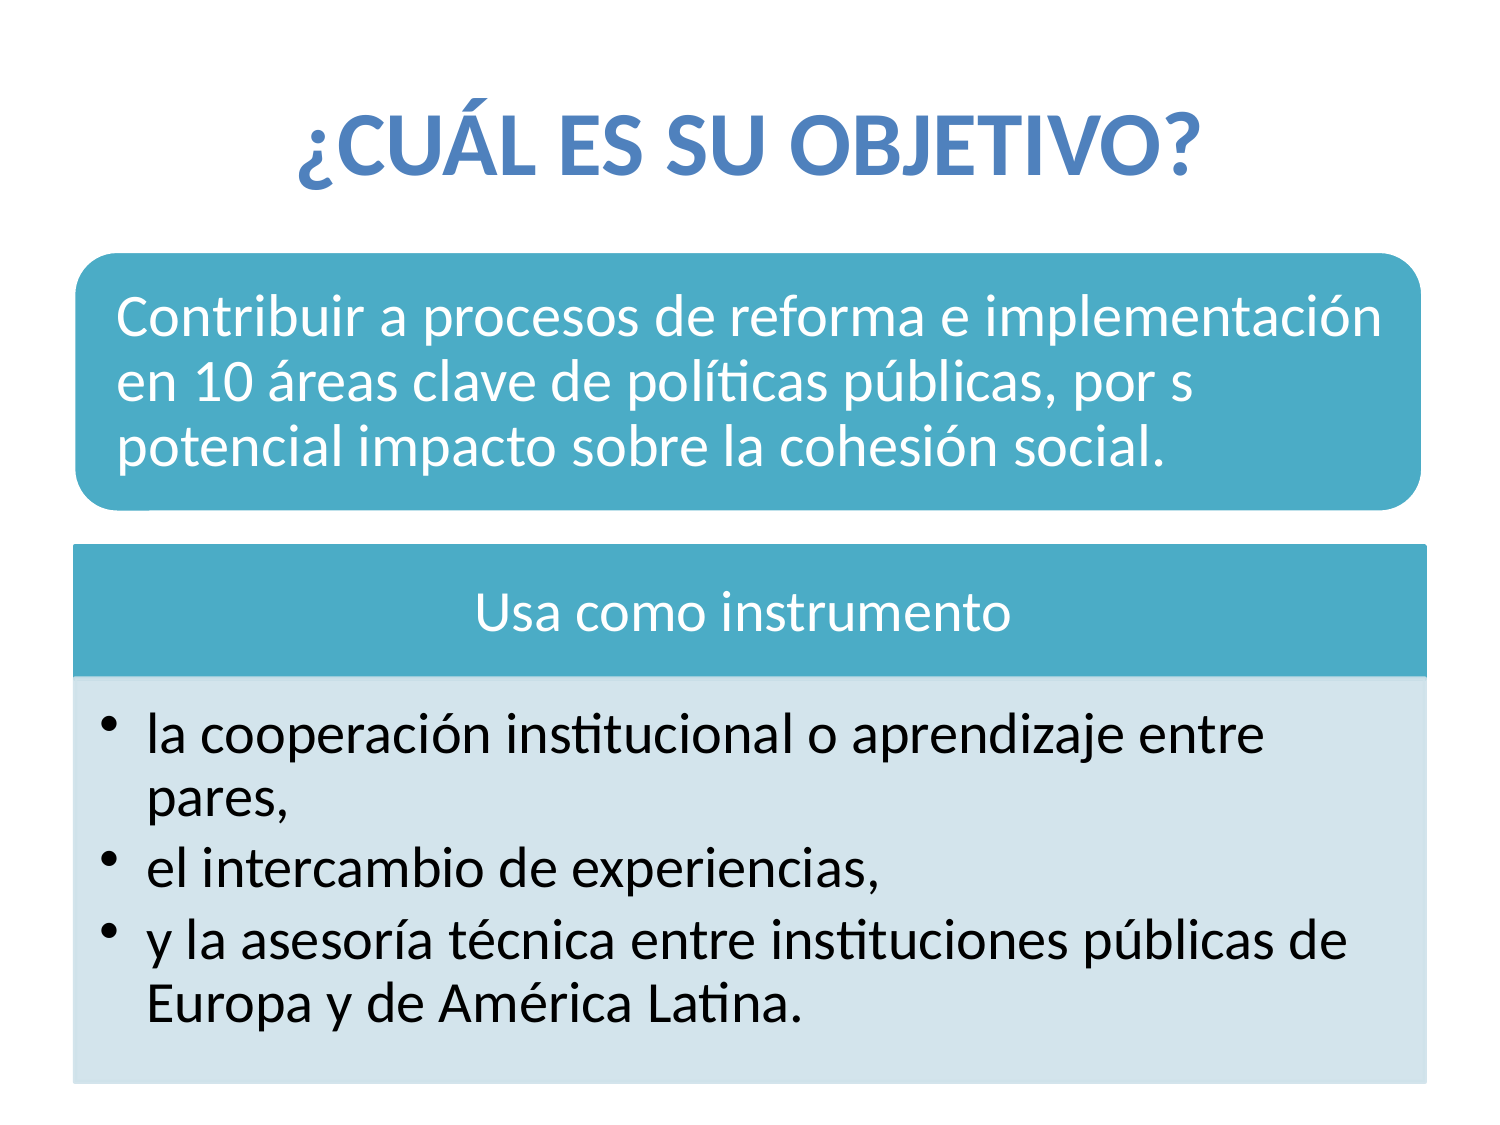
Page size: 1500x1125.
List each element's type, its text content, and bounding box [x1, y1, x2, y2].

title ¿Cuál es su Objetivo? [75, 45, 1425, 226]
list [74, 545, 1426, 1083]
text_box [72, 224, 1424, 540]
